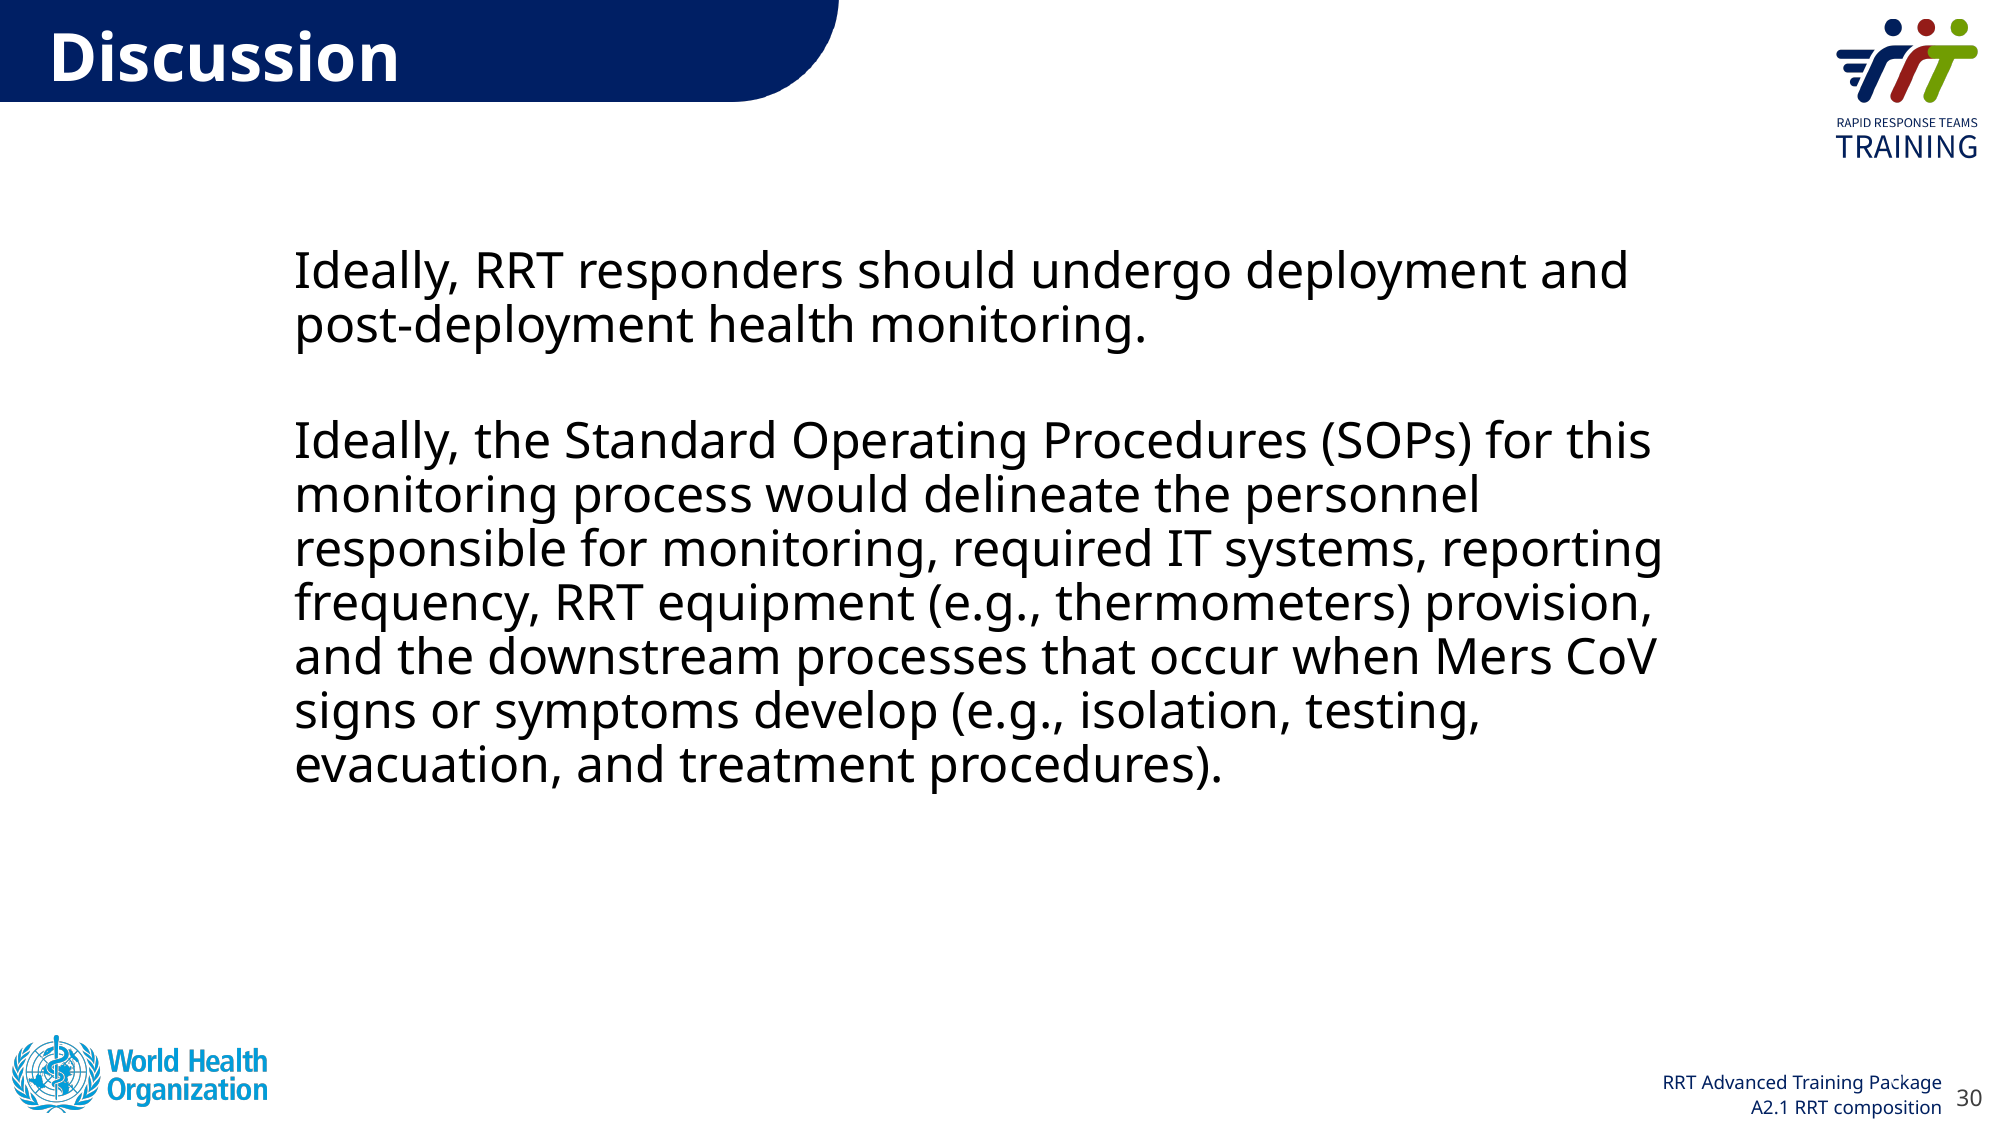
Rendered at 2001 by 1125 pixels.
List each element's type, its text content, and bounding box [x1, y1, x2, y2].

picture [1835, 19, 1978, 167]
picture [58, 1050, 64, 1058]
picture [0, 0, 839, 102]
slide_number 30 [1882, 1037, 1922, 1082]
picture [12, 1035, 267, 1113]
picture [12, 1083, 48, 1113]
text_box Discussion [40, 6, 627, 113]
list Ideally, RRT responders should undergo deployment and post-deployment health monitoring. Ideally, the Standard Operating Procedures (SOPs) for this monitoring process would delineate the personnel responsible for monitoring, required IT systems, reporting frequency, RRT equipment (e.g., thermometers) provision, and the downstream processes that occur when Mers CoV signs or symptoms develop (e.g., isolation, testing, evacuation, and treatment procedures). [294, 180, 1706, 945]
